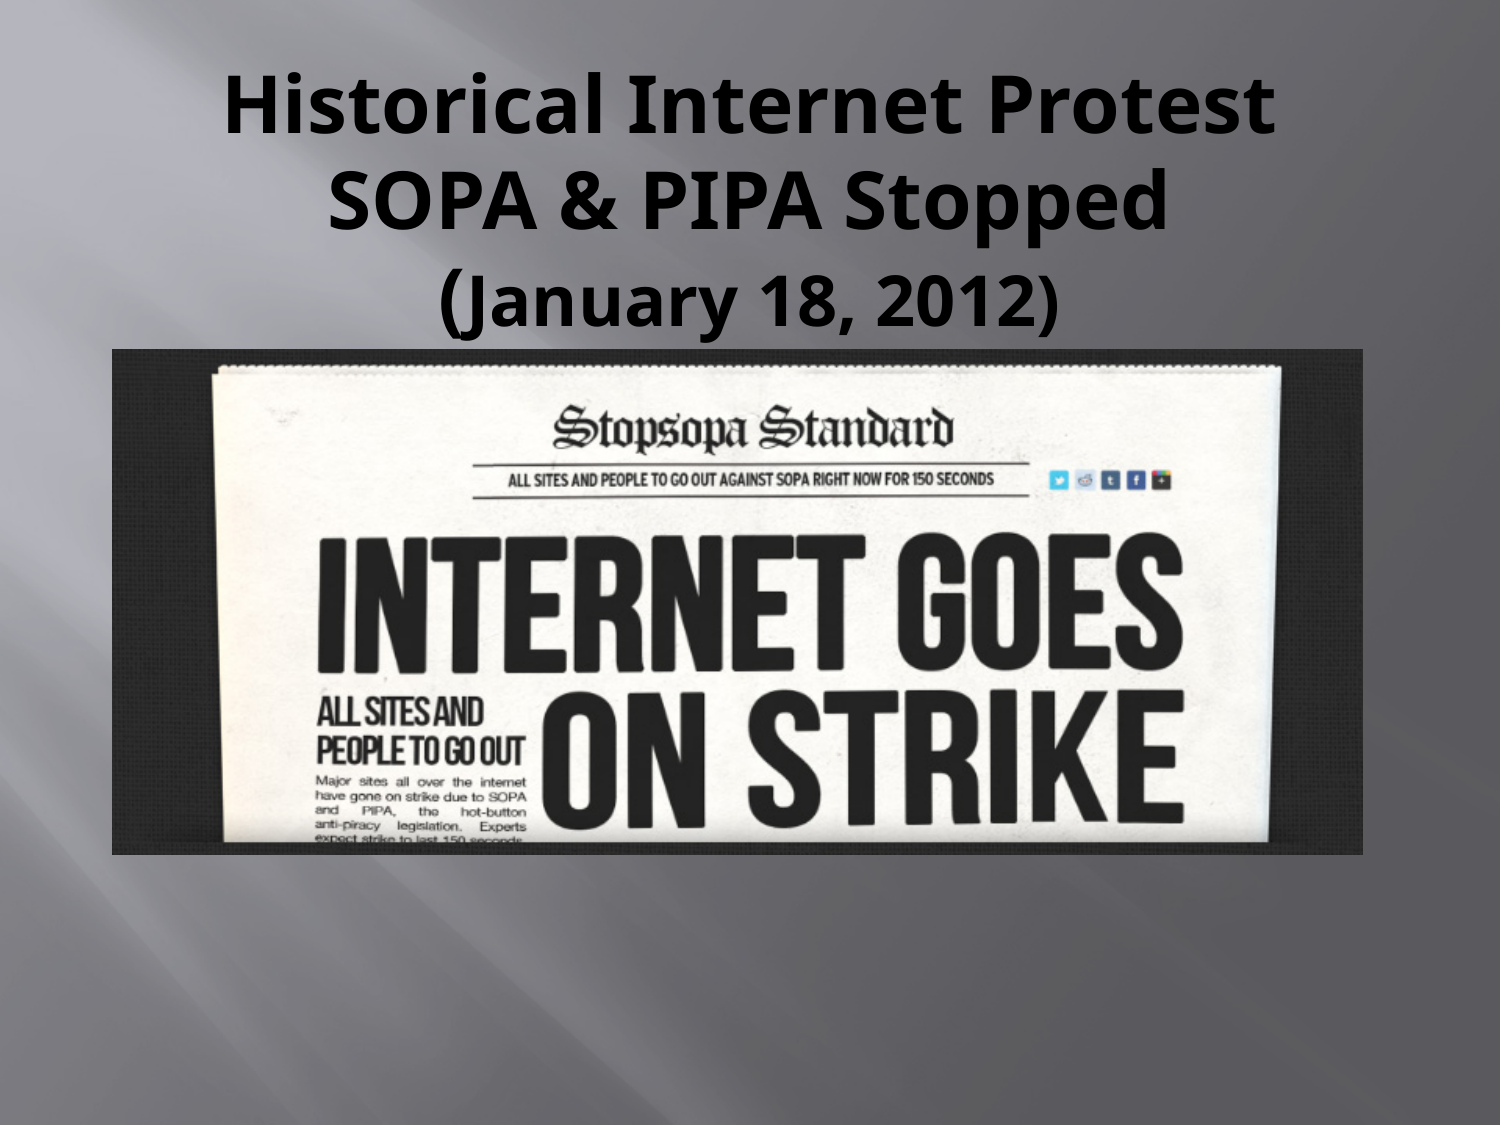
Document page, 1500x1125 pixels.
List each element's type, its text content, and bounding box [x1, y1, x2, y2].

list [112, 349, 1363, 855]
title Historical Internet Protest SOPA & PIPA Stopped (January 18, 2012) [75, 45, 1425, 350]
